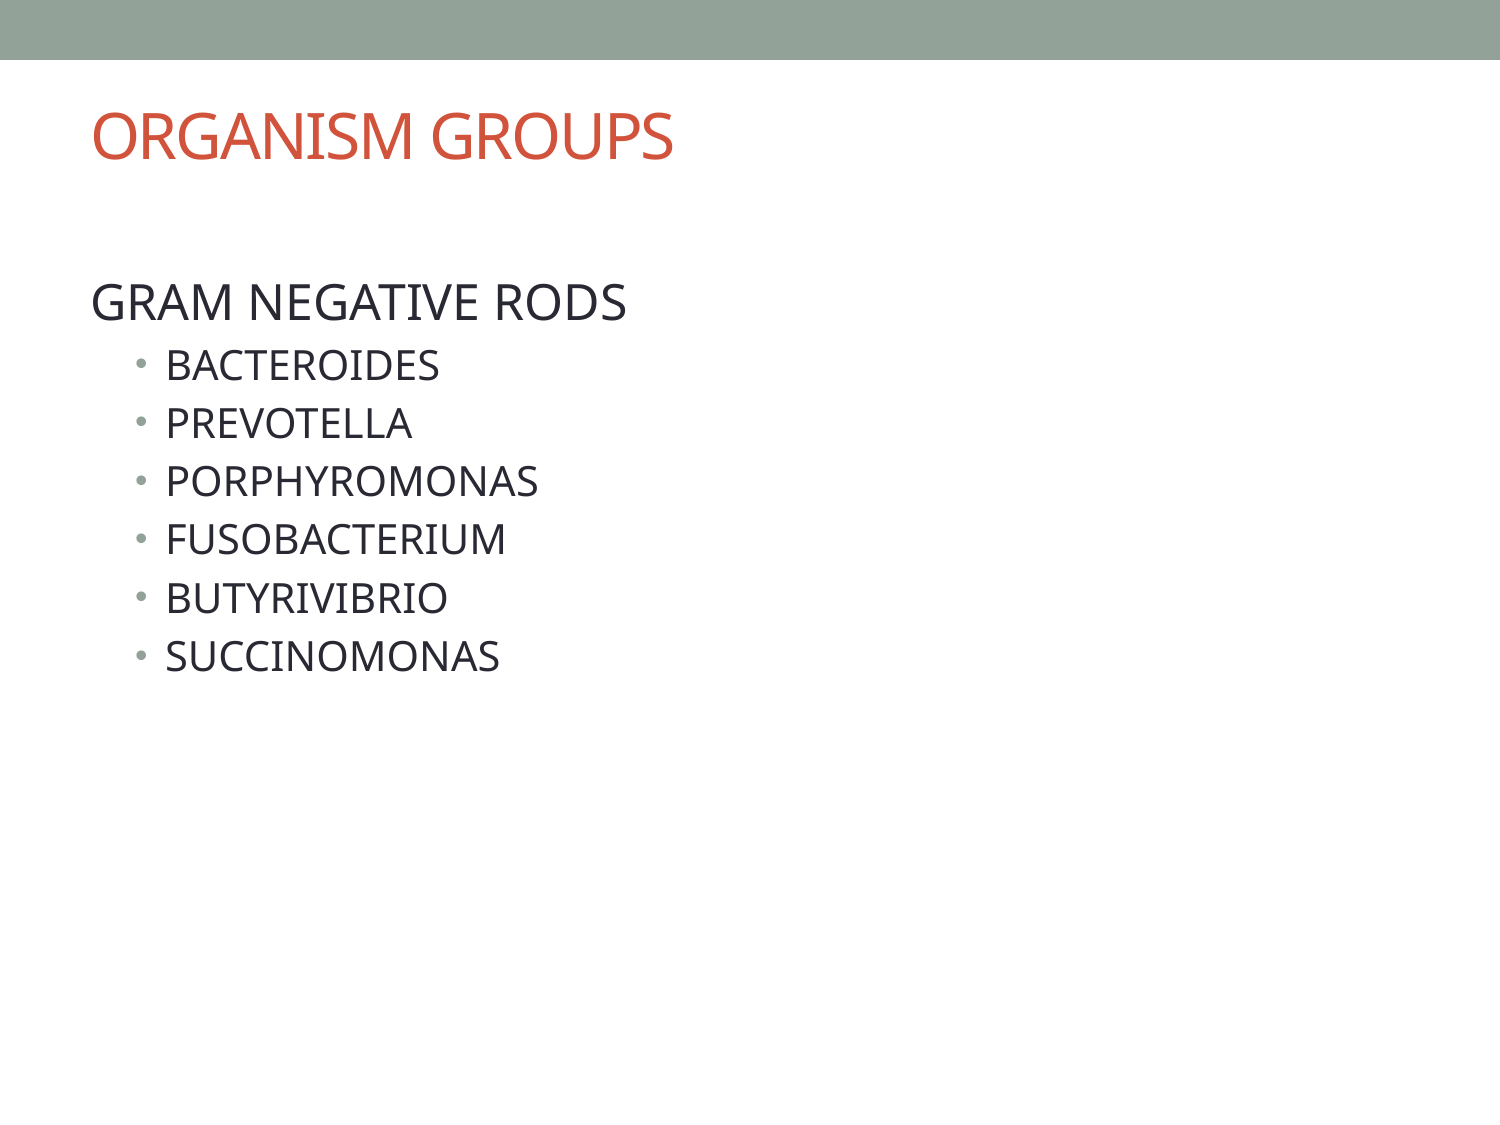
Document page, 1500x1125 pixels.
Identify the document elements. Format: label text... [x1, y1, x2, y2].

title ORGANISM GROUPS [75, 87, 1425, 250]
list GRAM NEGATIVE RODS BACTEROIDES PREVOTELLA PORPHYROMONAS FUSOBACTERIUM BUTYRIVIBRIO SUCCINOMONAS [75, 262, 1425, 1063]
